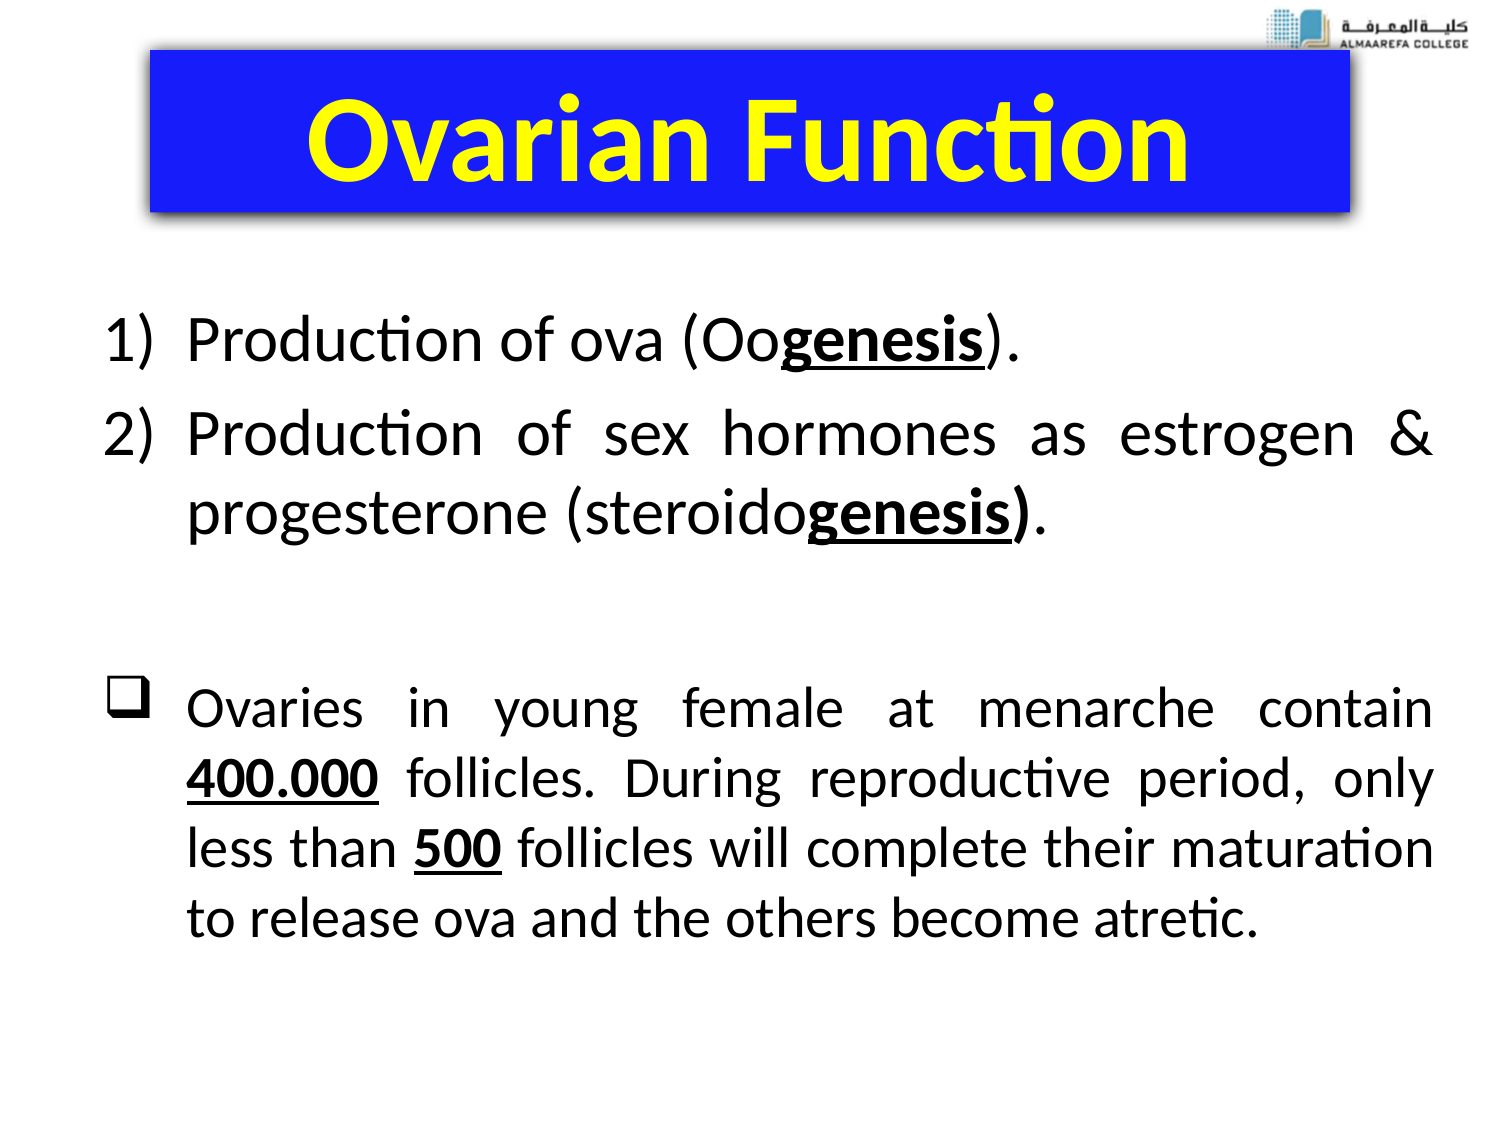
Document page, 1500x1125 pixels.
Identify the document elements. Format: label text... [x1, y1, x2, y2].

title Ovarian Function [150, 50, 1350, 213]
picture [1262, 0, 1473, 65]
list Production of ova (Oogenesis). Production of sex hormones as estrogen & progesterone (steroidogenesis). Ovaries in young female at menarche contain 400.000 follicles. During reproductive period, only less than 500 follicles will complete their maturation to release ova and the others become atretic. [0, 287, 1450, 1125]
